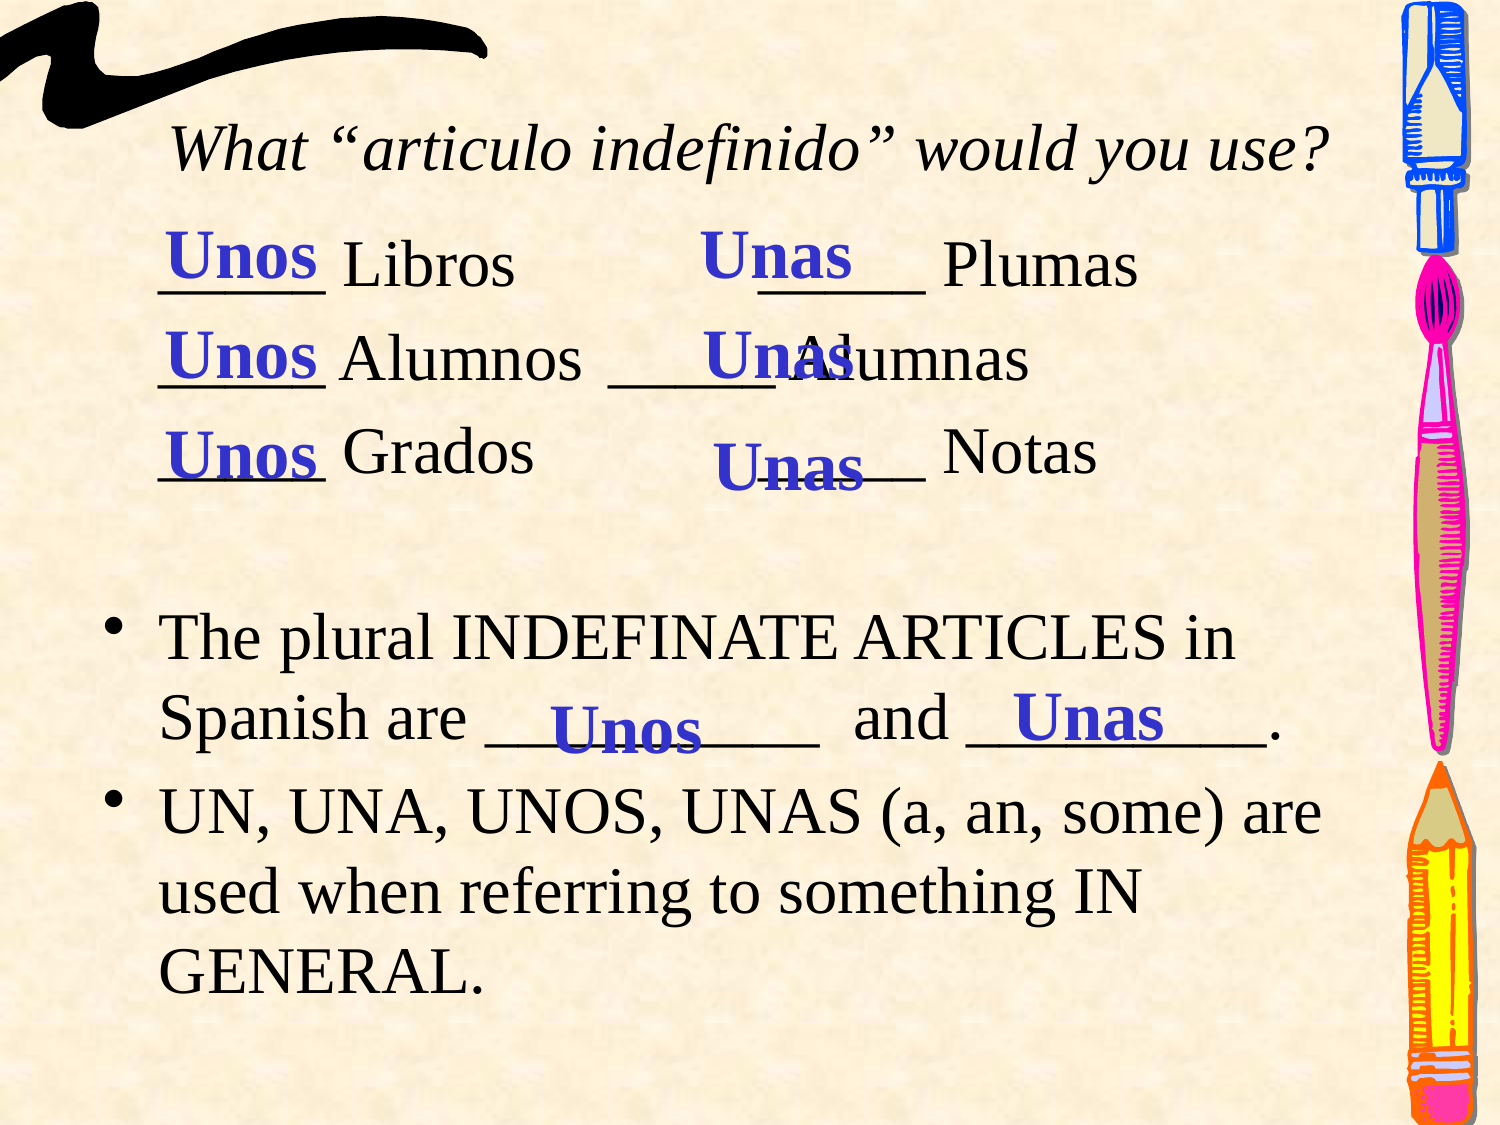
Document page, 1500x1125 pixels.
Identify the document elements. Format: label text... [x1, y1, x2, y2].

text_box Unos [534, 674, 825, 775]
text_box Unas [687, 299, 978, 400]
title What “articulo indefinido” would you use? [112, 50, 1388, 238]
text_box Unos [149, 199, 440, 299]
text_box Unas [697, 412, 988, 513]
text_box Unas [684, 199, 975, 300]
text_box Unas [997, 662, 1288, 763]
list _____ Libros _____ Plumas _____ Alumnos _____ Alumnas _____ Grados _____ Notas The plural INDEFINATE ARTICLES in Spanish are __________ and _________. UN, UNA, UNOS, UNAS (a, an, some) are used when referring to something IN GENERAL. [87, 212, 1363, 1000]
picture [0, 0, 1500, 1125]
text_box Unos [149, 399, 440, 500]
text_box Unos [149, 299, 440, 399]
